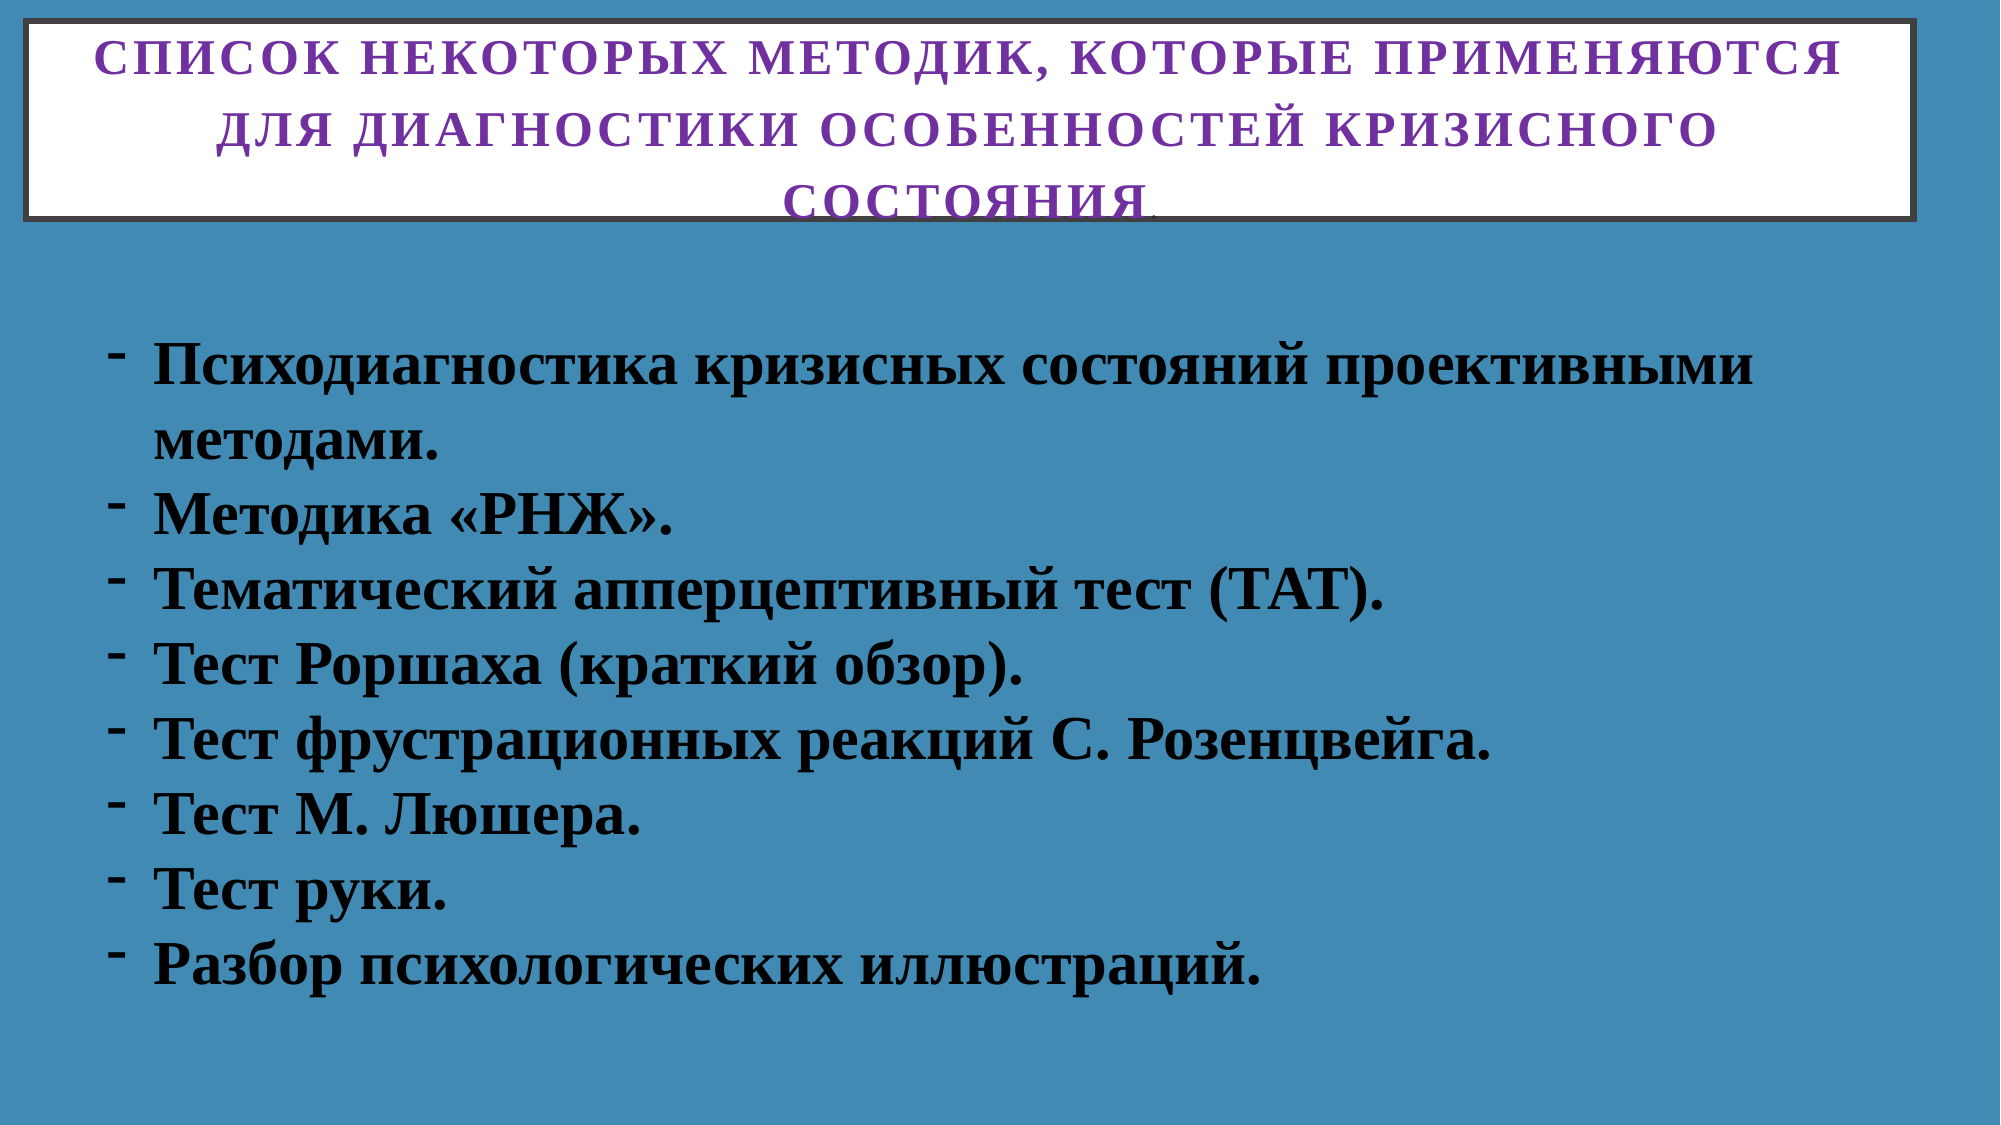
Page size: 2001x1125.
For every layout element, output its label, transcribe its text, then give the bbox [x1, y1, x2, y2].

text_box Психодиагностика кризисных состояний проективными методами. Методика «РНЖ». Тематический апперцептивный тест (ТАТ). Тест Роршаха (краткий обзор). Тест фрустрационных реакций С. Розенцвейга. Тест М. Люшера. Тест руки. Разбор психологических иллюстраций. [91, 314, 1956, 1004]
text_box Список некоторых методик, которые применяются для диагностики особенностей кризисного состояния. [25, 21, 1914, 220]
